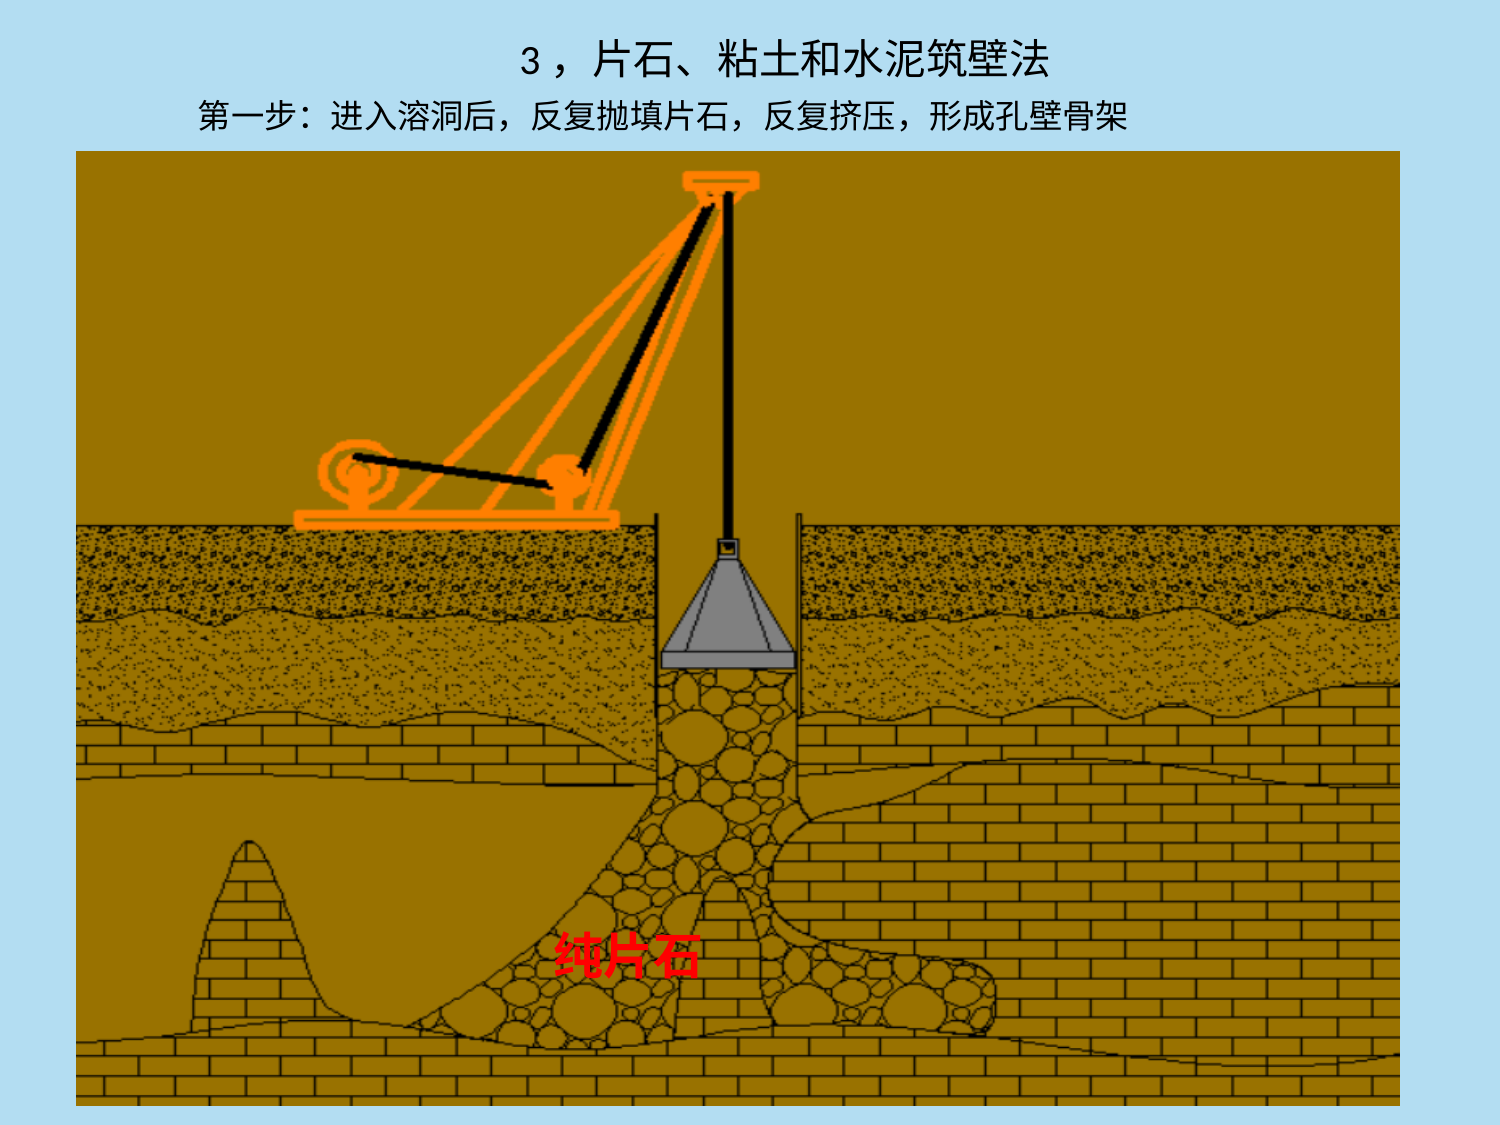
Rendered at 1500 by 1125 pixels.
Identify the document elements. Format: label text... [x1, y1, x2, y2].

list 3，片石、粘土和水泥筑壁法 [182, 30, 1388, 150]
picture [76, 151, 1400, 1106]
text_box 第一步：进入溶洞后，反复抛填片石，反复挤压，形成孔壁骨架 [183, 92, 1388, 151]
